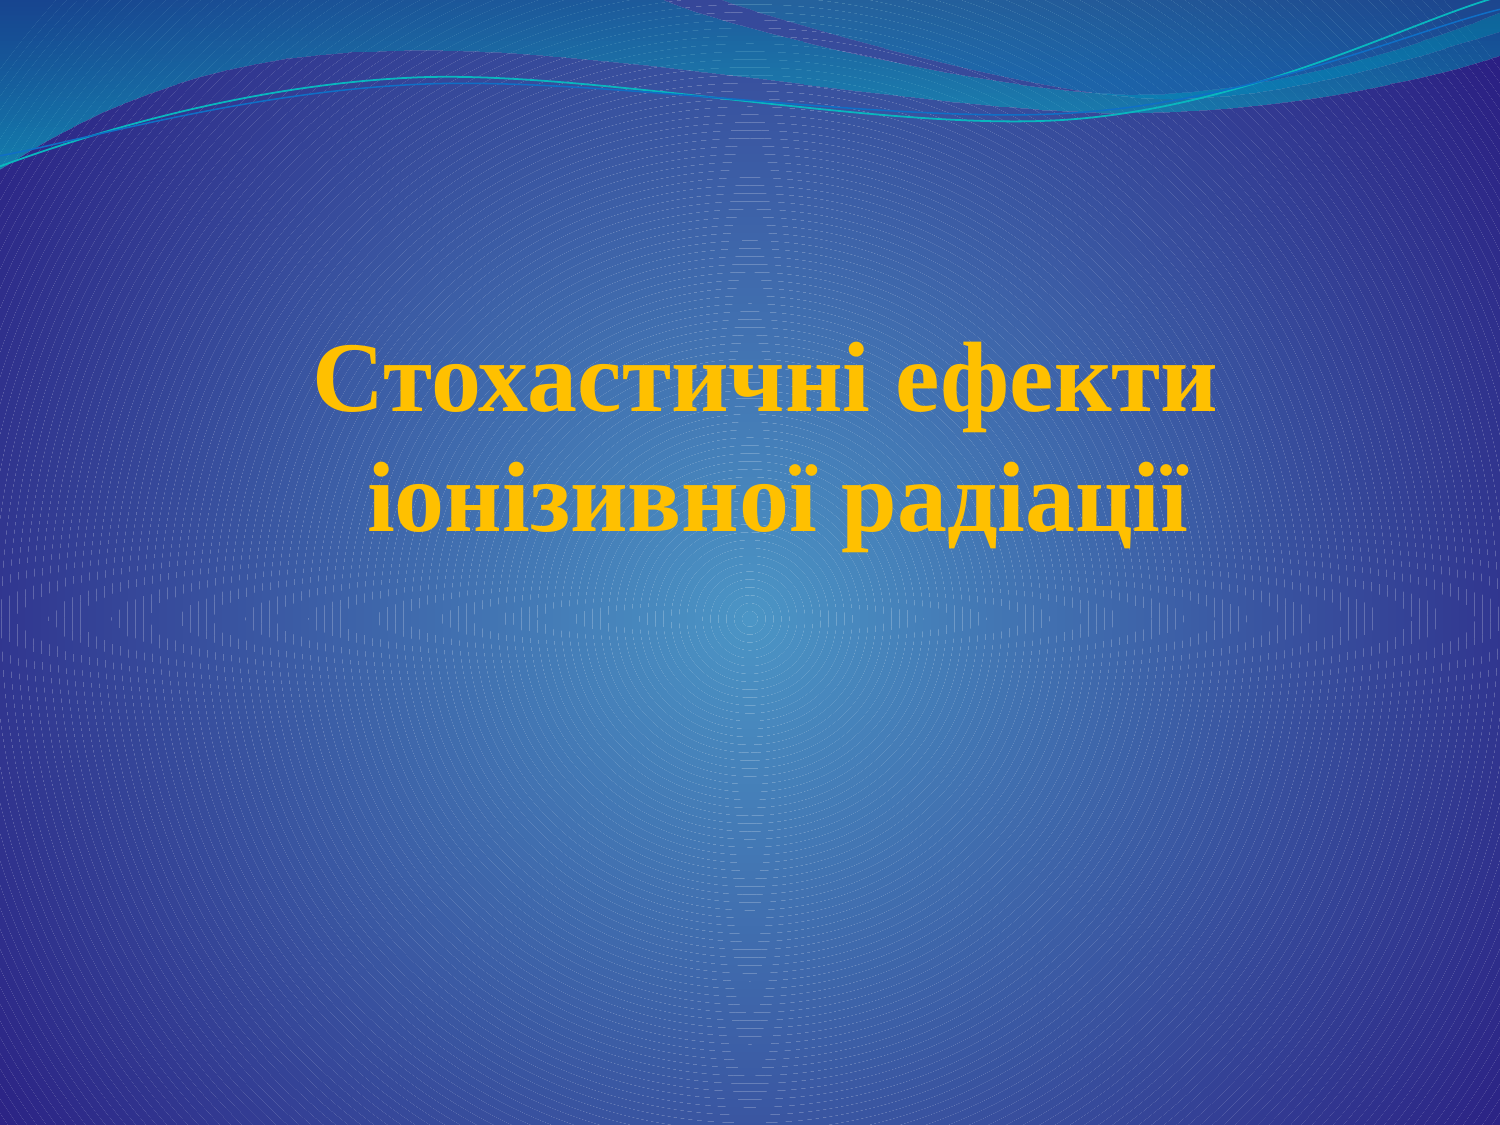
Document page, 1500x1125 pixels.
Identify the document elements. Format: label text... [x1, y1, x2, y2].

text_box Стохастичні ефекти іонізивної радіації [297, 304, 1259, 560]
